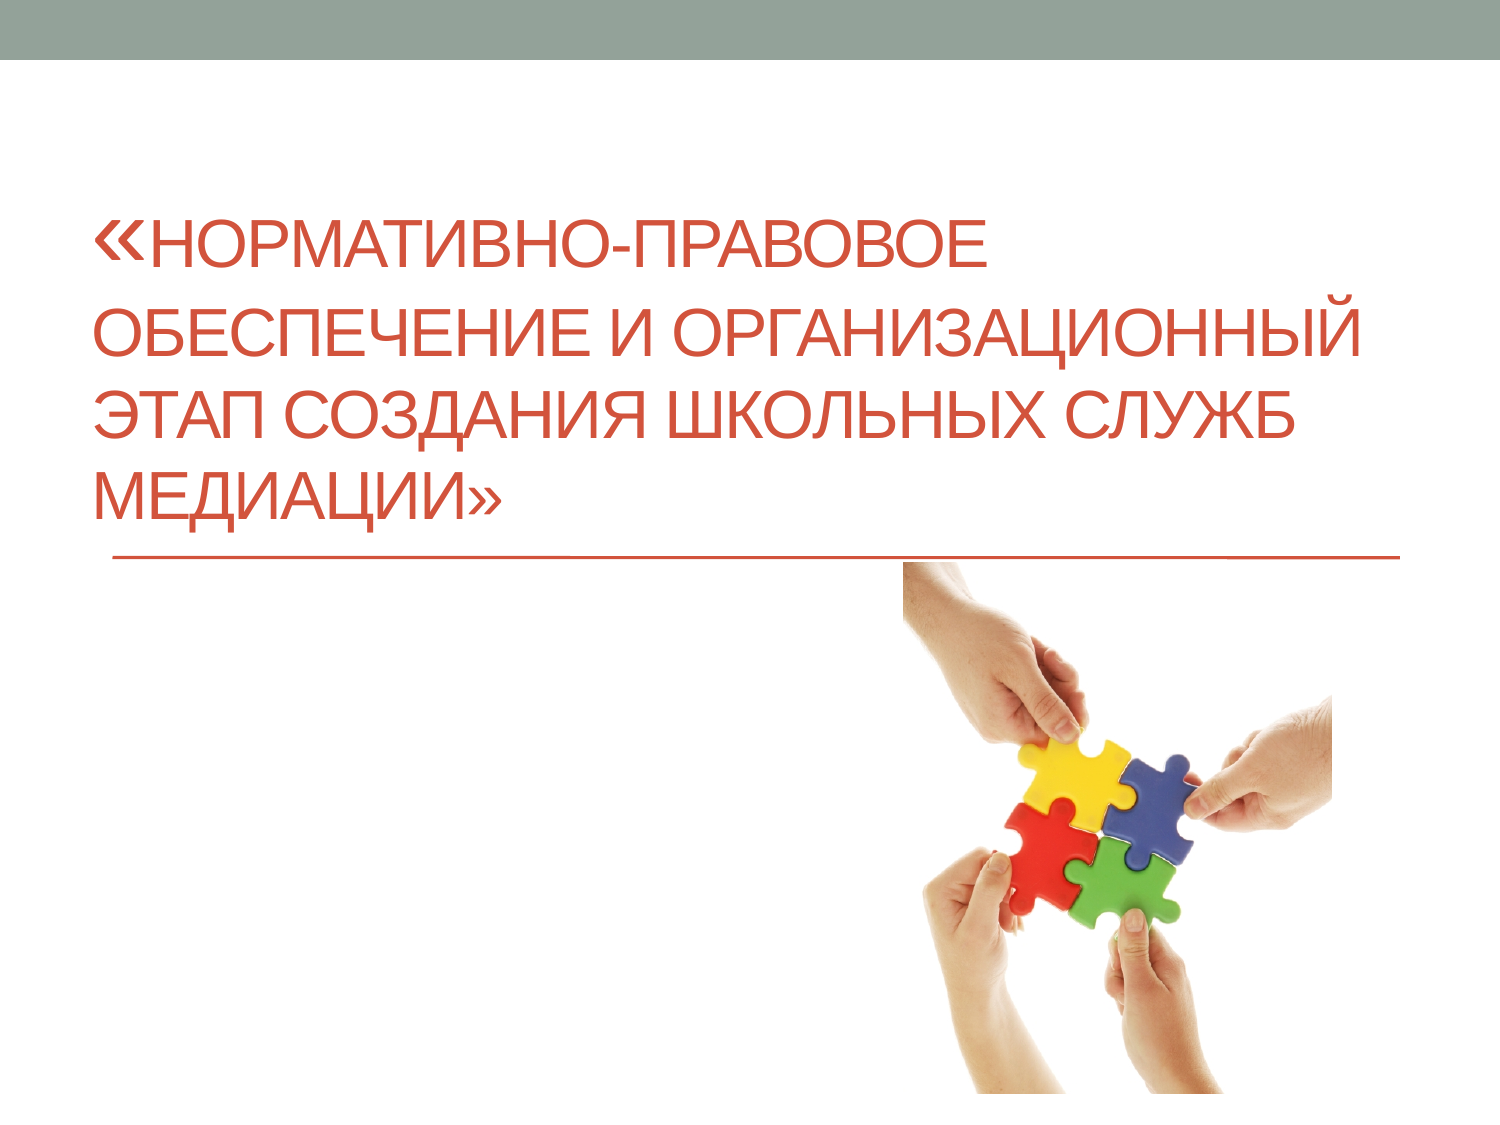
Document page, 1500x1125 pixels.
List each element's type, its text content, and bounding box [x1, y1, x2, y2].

title «Нормативно-правовое обеспечение и организационный этап создания школьных служб медиации» [76, 113, 1400, 542]
picture [903, 562, 1332, 1095]
